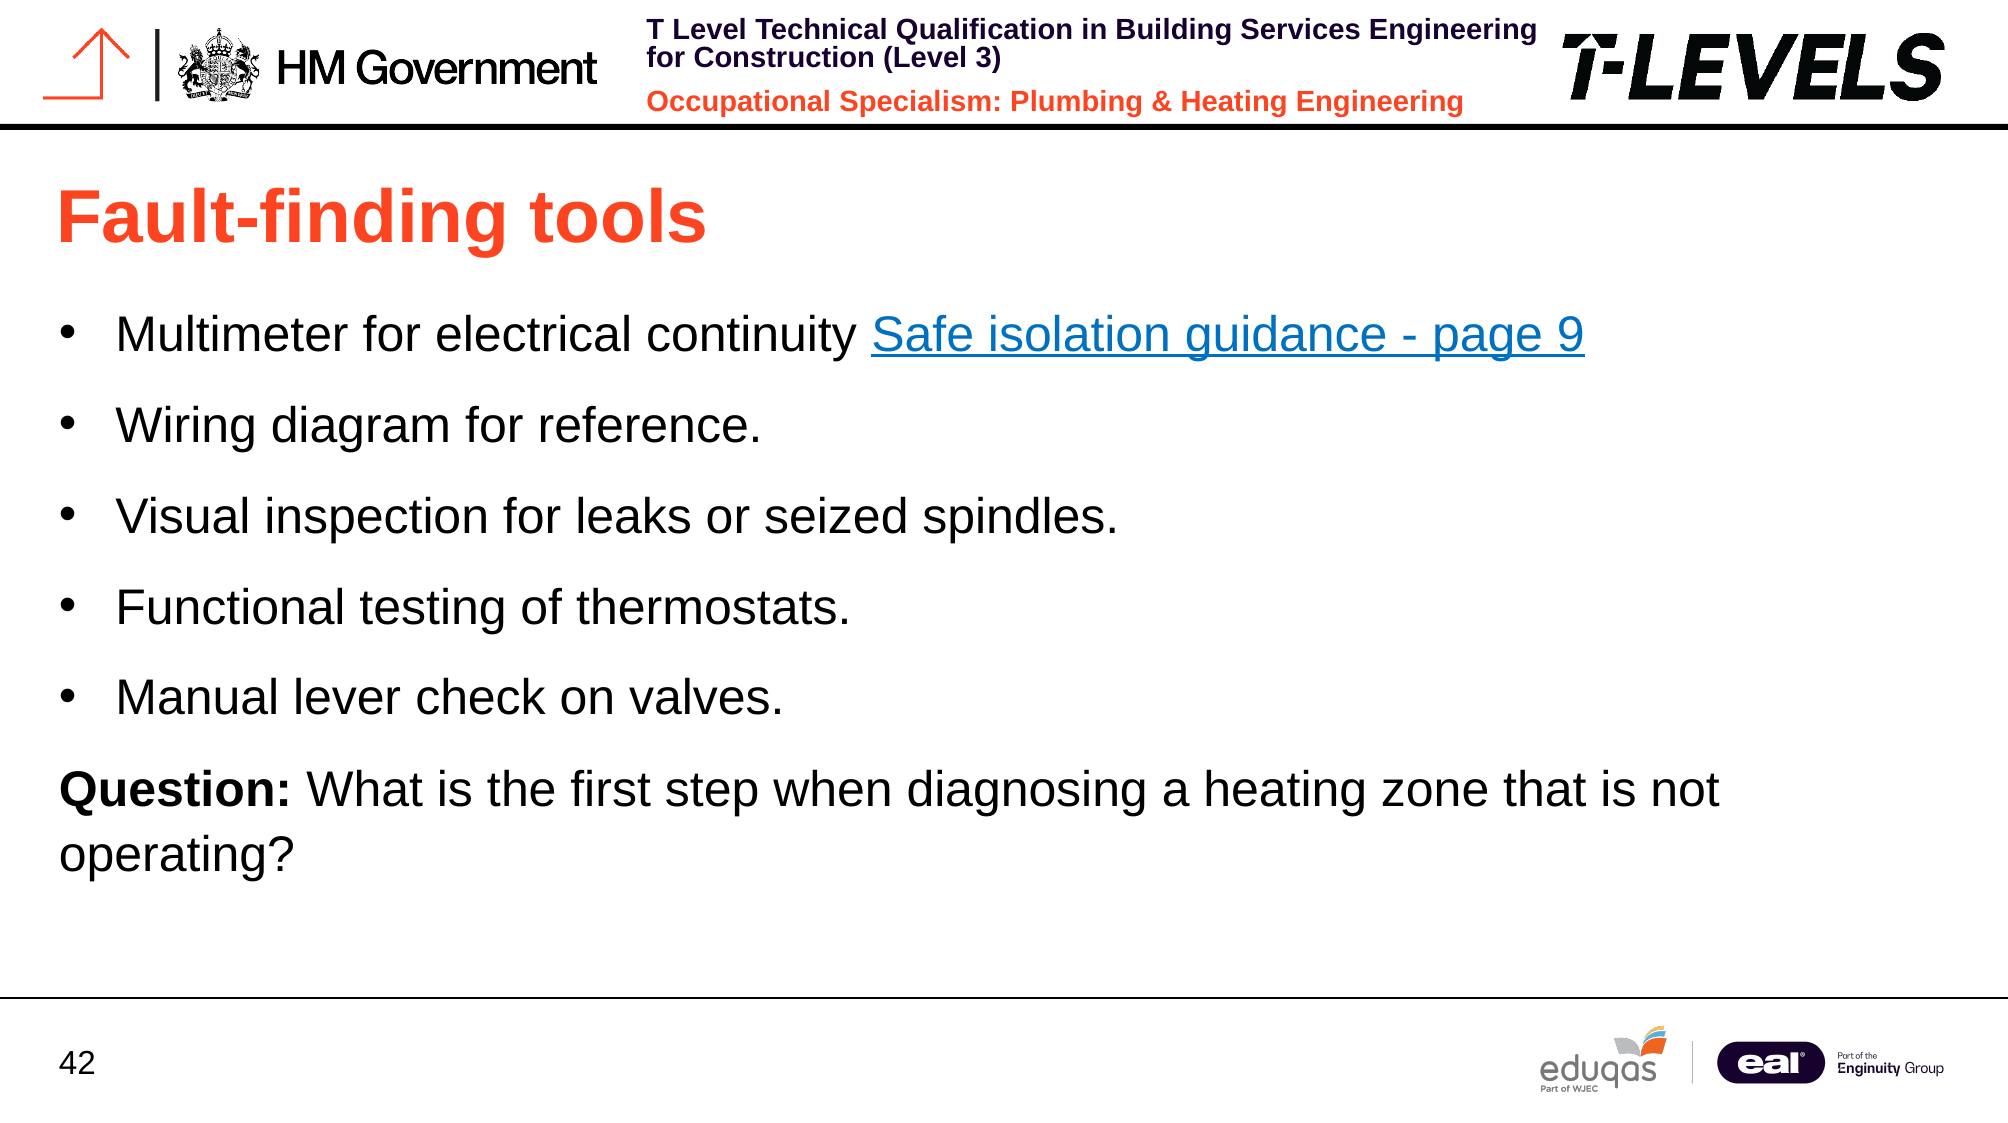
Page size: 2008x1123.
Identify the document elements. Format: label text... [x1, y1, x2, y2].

title Fault-finding tools [41, 111, 1949, 314]
picture [38, 27, 136, 100]
picture [1543, 25, 1964, 108]
list Multimeter for electrical continuity Safe isolation guidance - page 9 Wiring diagram for reference. Visual inspection for leaks or seized spindles. Functional testing of thermostats. Manual lever check on valves. Question: What is the first step when diagnosing a heating zone that is not operating? [59, 295, 1949, 975]
picture [1535, 1021, 1949, 1097]
picture [155, 28, 597, 102]
